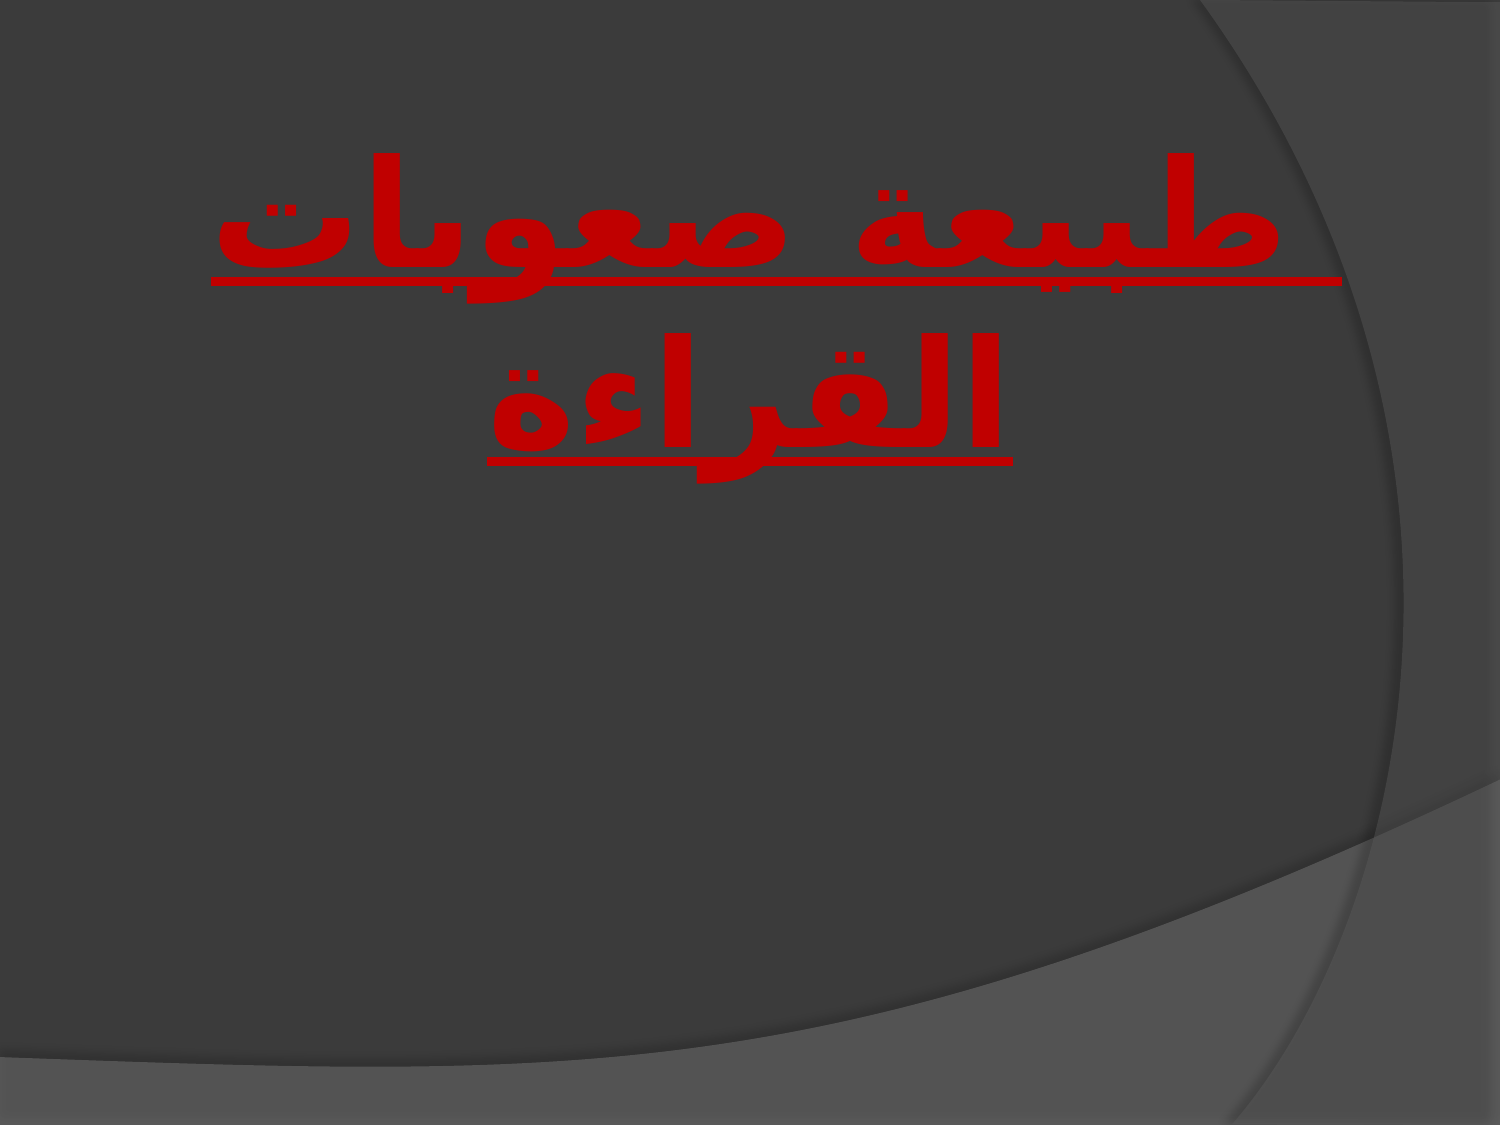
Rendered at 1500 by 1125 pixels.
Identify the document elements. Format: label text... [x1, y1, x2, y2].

title طبيعة صعوبات القراءة [75, 45, 1425, 551]
